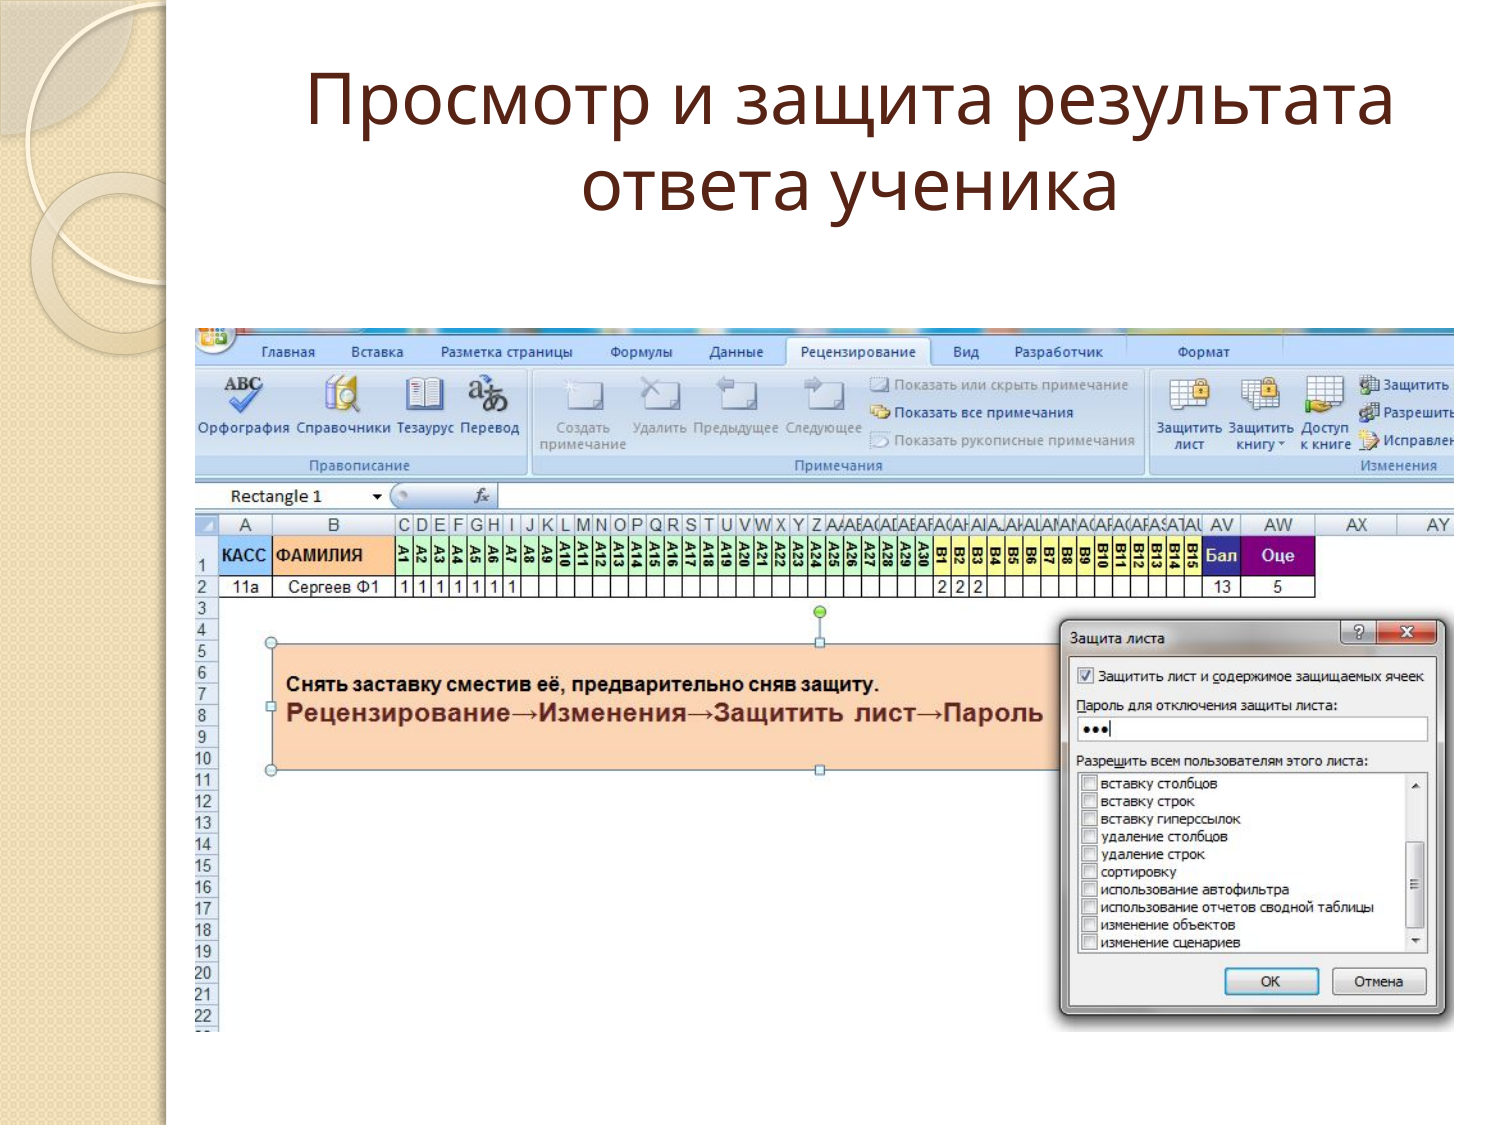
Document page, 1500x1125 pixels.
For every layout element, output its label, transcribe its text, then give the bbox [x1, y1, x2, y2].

title Просмотр и защита результата ответа ученика [235, 45, 1466, 233]
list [195, 327, 1454, 1032]
